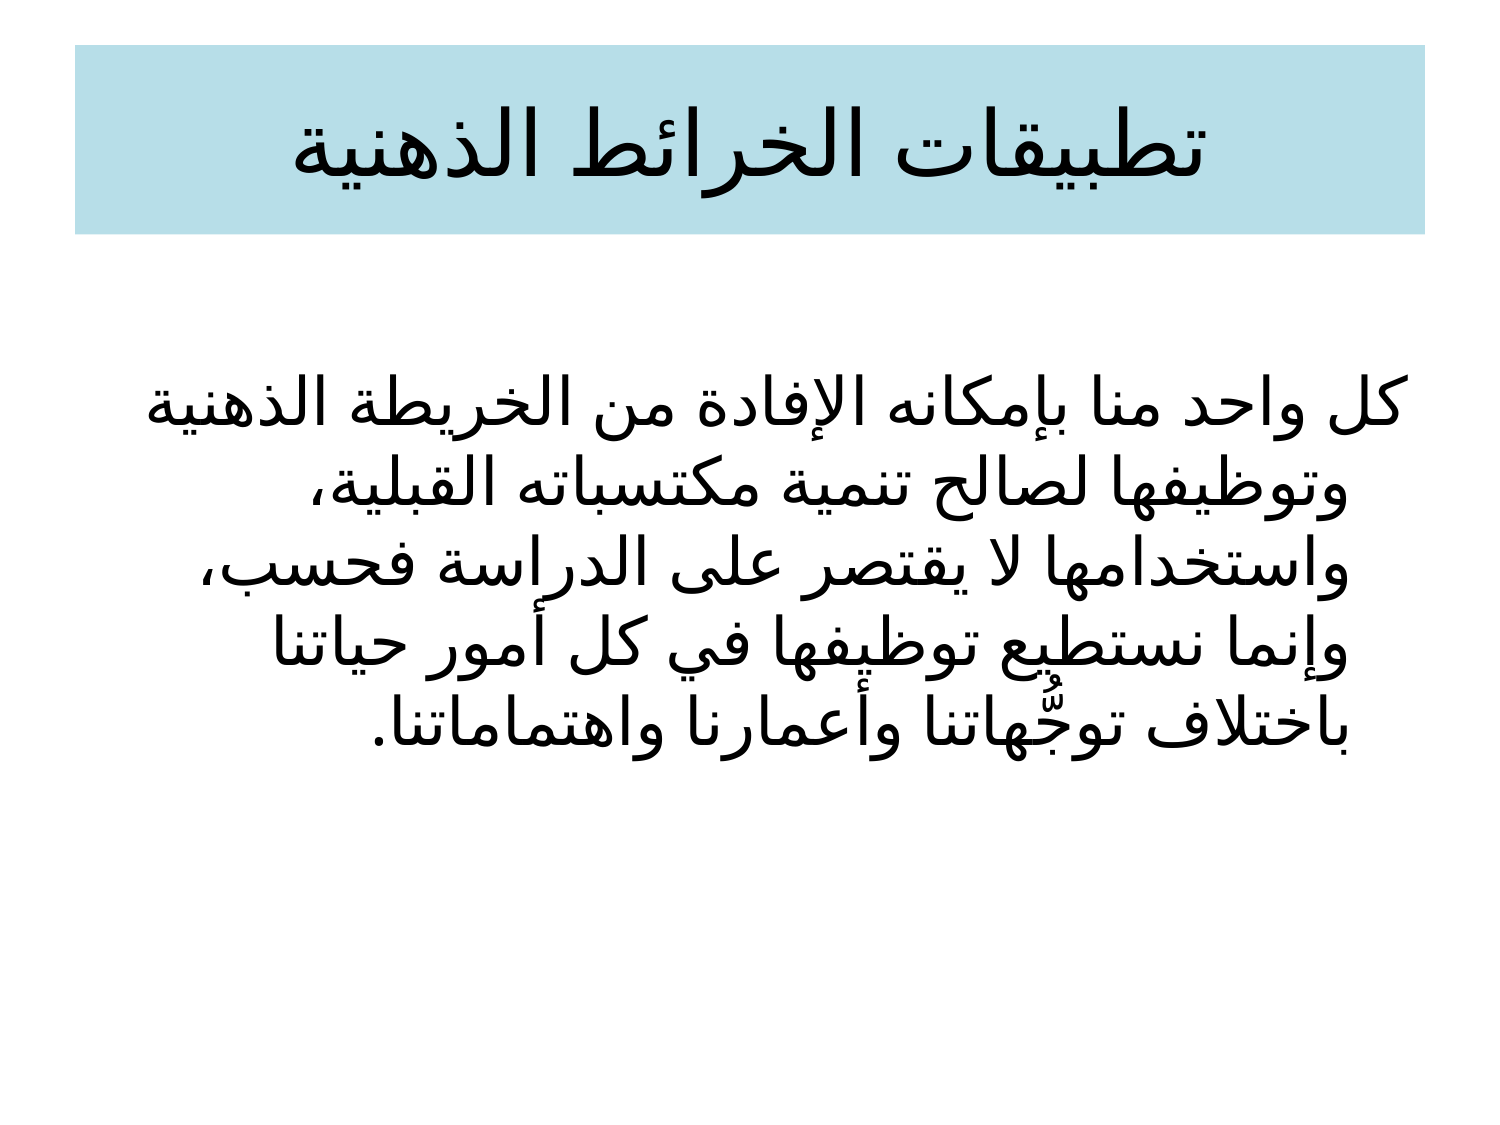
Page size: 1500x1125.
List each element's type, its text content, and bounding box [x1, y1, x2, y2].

title تطبيقات الخرائط الذهنية [75, 45, 1425, 235]
list كل واحد منا بإمكانه الإفادة من الخريطة الذهنية وتوظيفها لصالح تنمية مكتسباته القبلية، واستخدامها لا يقتصر على الدراسة فحسب، وإنما نستطيع توظيفها في كل أمور حياتنا باختلاف توجُّهاتنا وأعمارنا واهتماماتنا. [75, 257, 1425, 1005]
